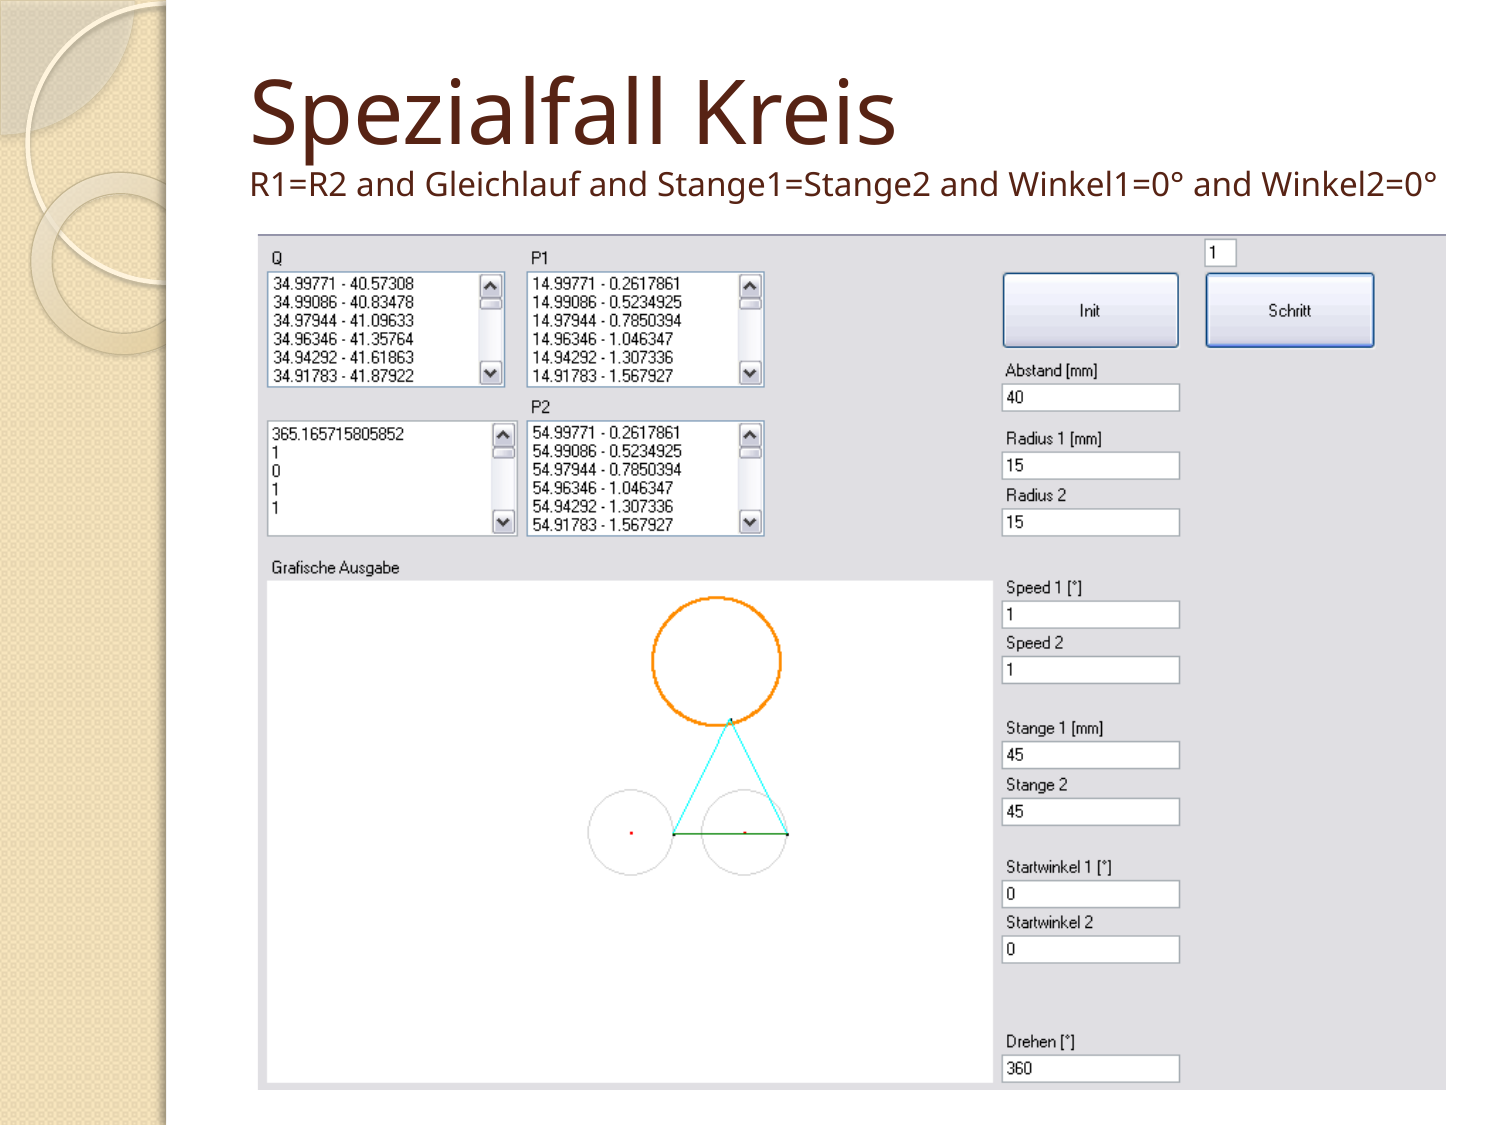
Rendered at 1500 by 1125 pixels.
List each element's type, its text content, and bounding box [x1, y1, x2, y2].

picture [257, 234, 1447, 1091]
title Spezialfall Kreis R1=R2 and Gleichlauf and Stange1=Stange2 and Winkel1=0° and Winkel2=0° [234, 35, 1465, 223]
